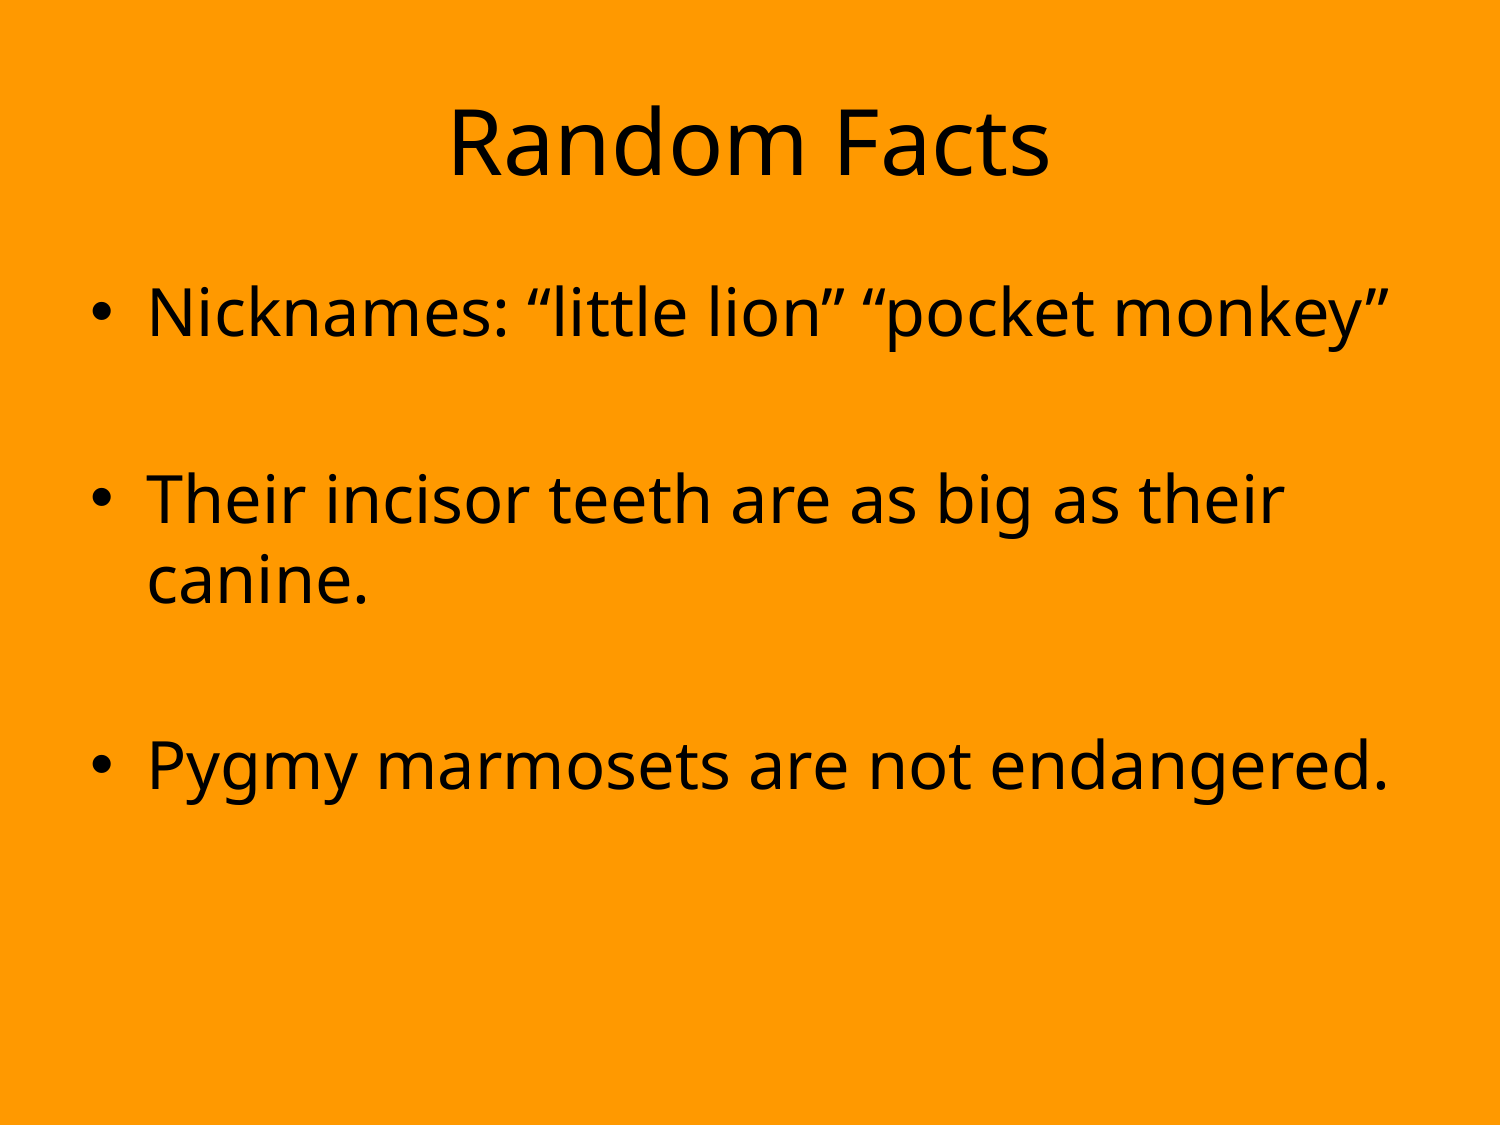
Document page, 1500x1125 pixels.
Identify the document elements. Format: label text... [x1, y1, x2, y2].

title Random Facts [75, 45, 1425, 233]
list Nicknames: “little lion” “pocket monkey” Their incisor teeth are as big as their canine. Pygmy marmosets are not endangered. [75, 262, 1425, 1005]
